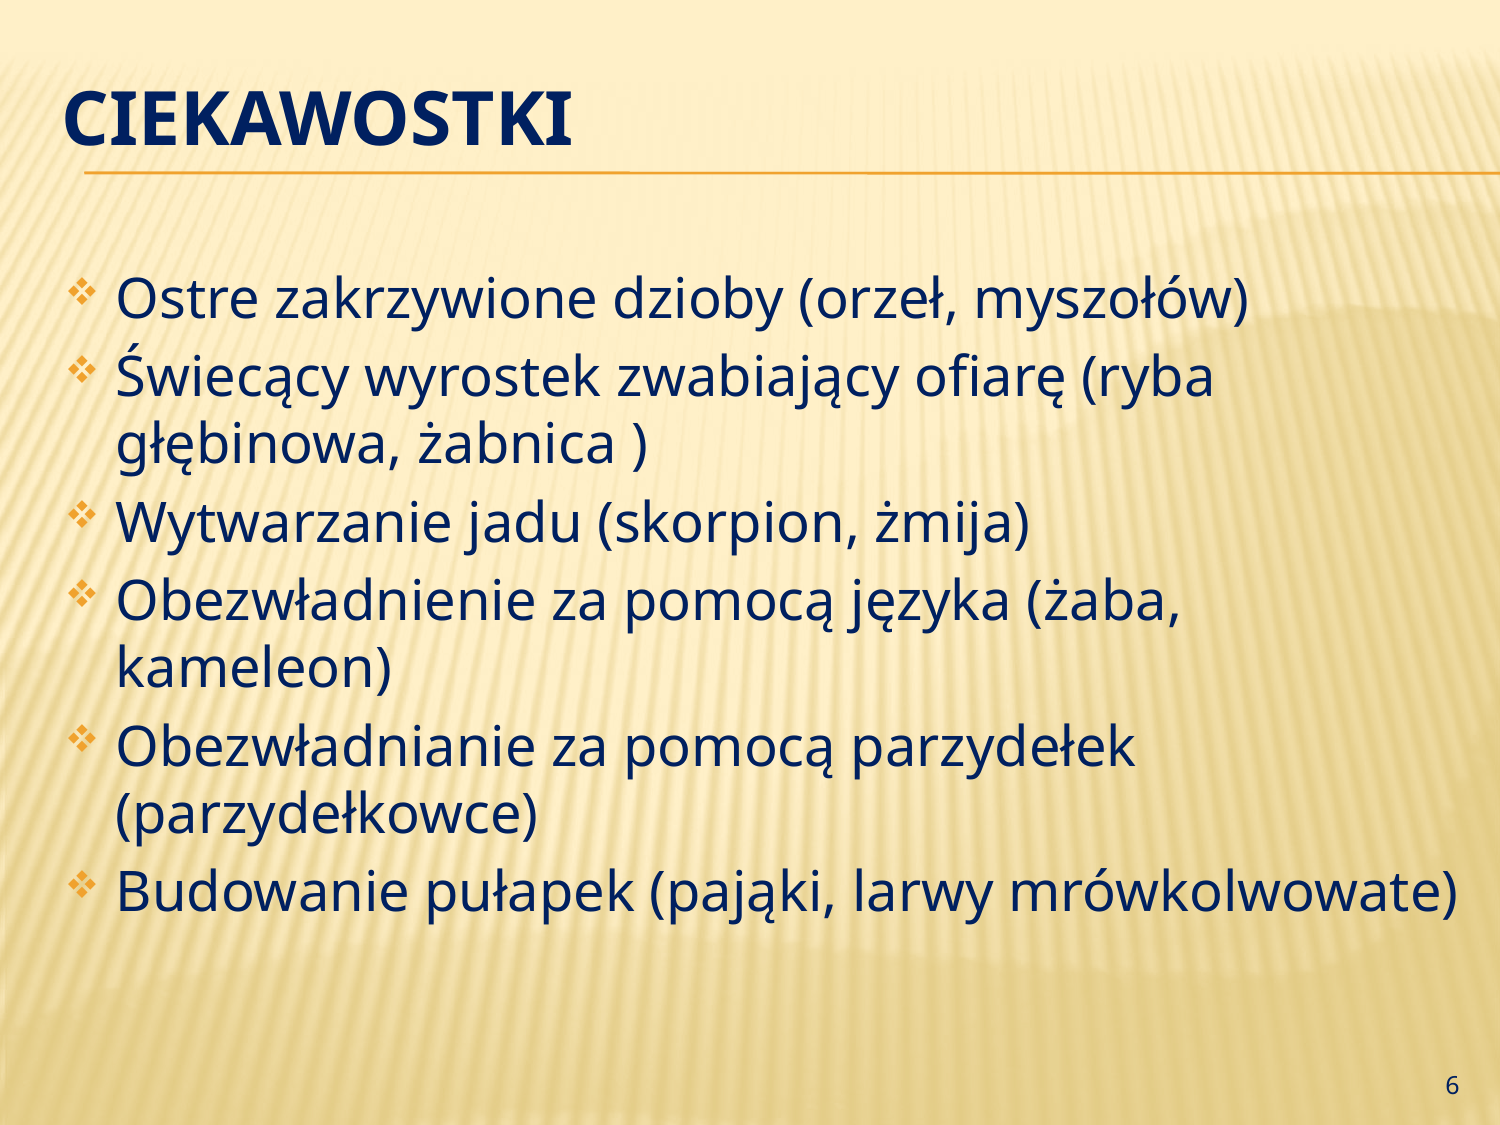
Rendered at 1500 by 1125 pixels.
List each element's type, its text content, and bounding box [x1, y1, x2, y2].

title Ciekawostki [46, 46, 1472, 185]
slide_number 6 [1350, 1061, 1475, 1103]
list Ostre zakrzywione dzioby (orzeł, myszołów) Świecący wyrostek zwabiający ofiarę (ryba głębinowa, żabnica ) Wytwarzanie jadu (skorpion, żmija) Obezwładnienie za pomocą języka (żaba, kameleon) Obezwładnianie za pomocą parzydełek (parzydełkowce) Budowanie pułapek (pająki, larwy mrówkolwowate) [50, 254, 1475, 998]
